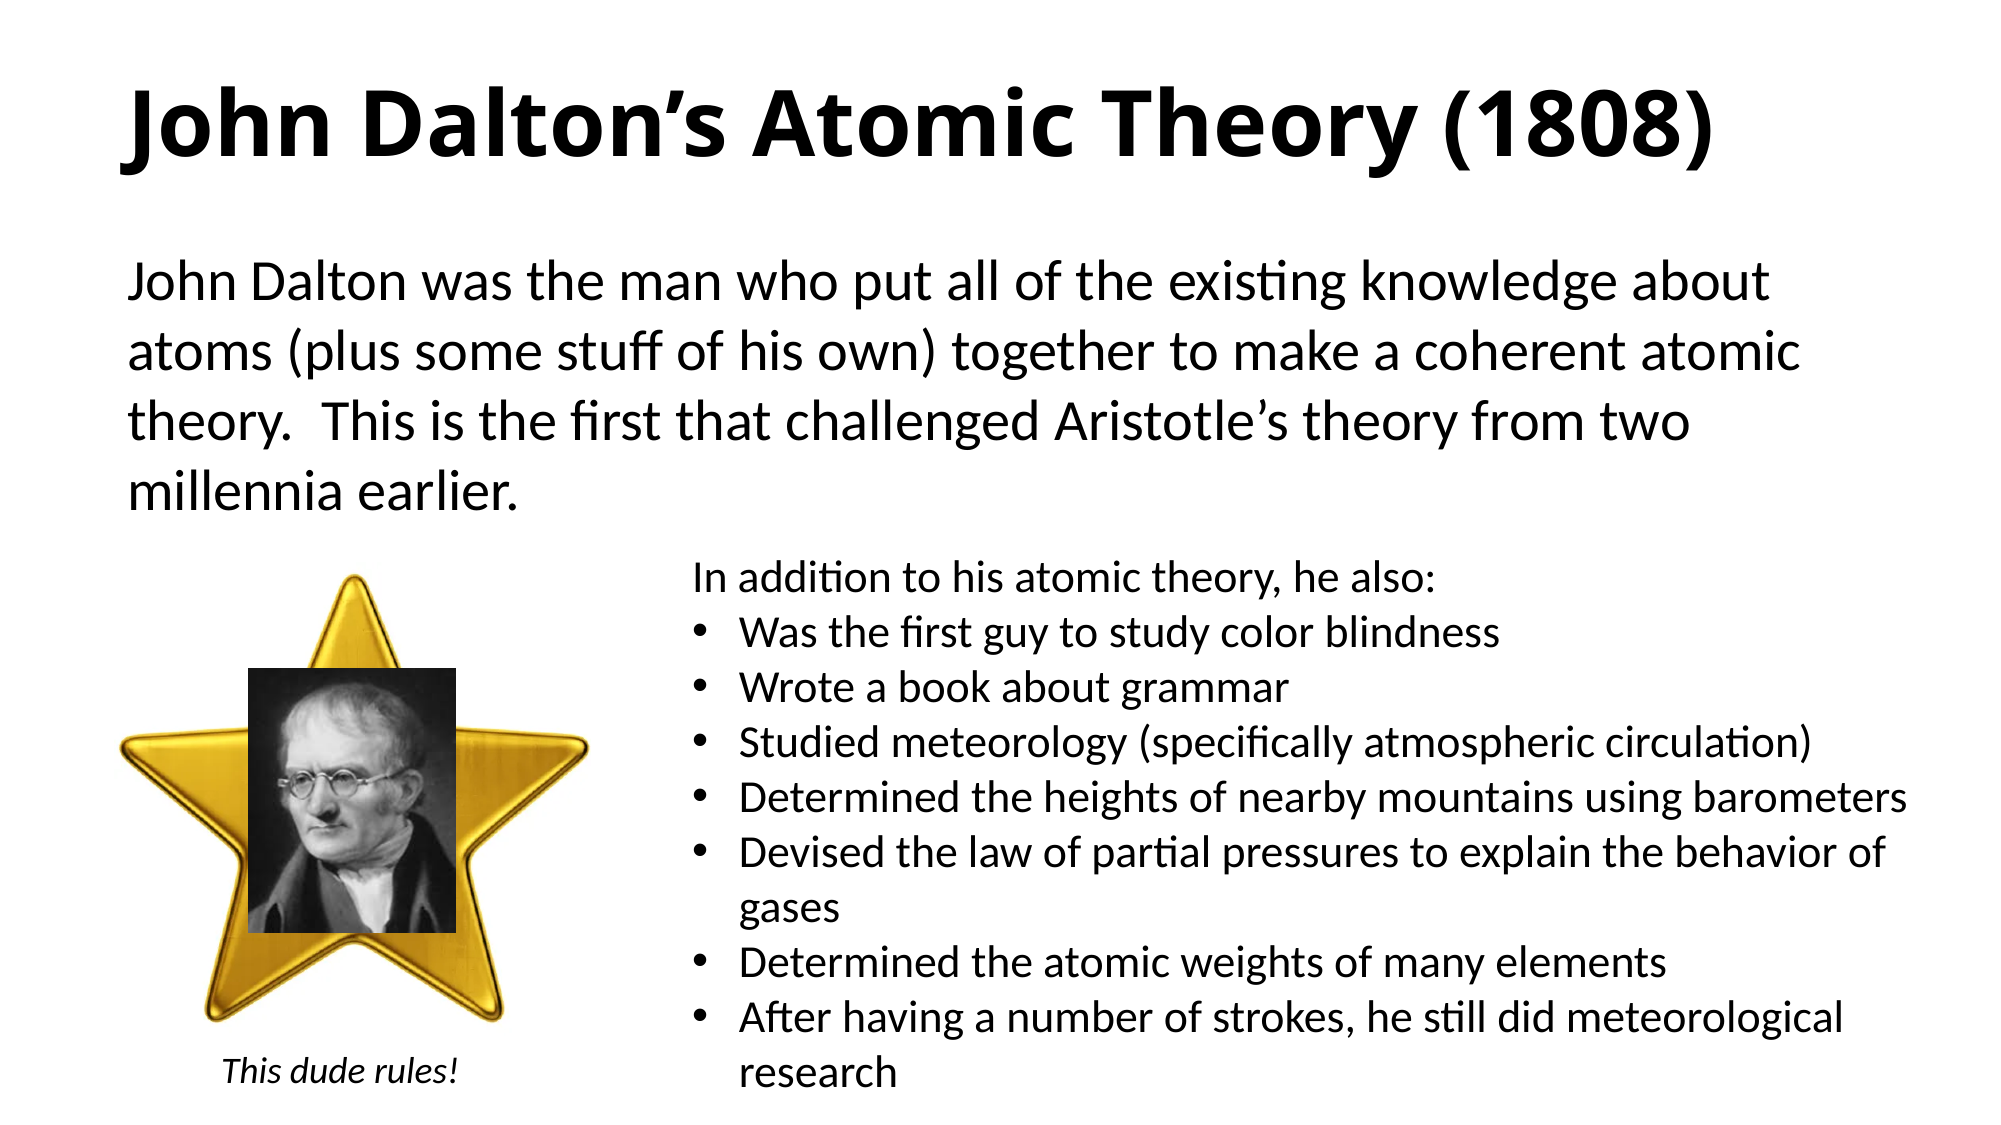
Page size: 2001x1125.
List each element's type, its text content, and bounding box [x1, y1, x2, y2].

title John Dalton’s Atomic Theory (1808) [112, 17, 1838, 235]
text_box John Dalton was the man who put all of the existing knowledge about atoms (plus some stuff of his own) together to make a coherent atomic theory. This is the first that challenged Aristotle’s theory from two millennia earlier. [112, 235, 1838, 590]
text_box In addition to his atomic theory, he also: Was the first guy to study color blindness Wrote a book about grammar Studied meteorology (specifically atmospheric circulation) Determined the heights of nearby mountains using barometers Devised the law of partial pressures to explain the behavior of gases Determined the atomic weights of many elements After having a number of strokes, he still did meteorological research [677, 539, 1955, 1105]
text_box This dude rules! [206, 1039, 654, 1099]
picture [113, 562, 591, 1039]
